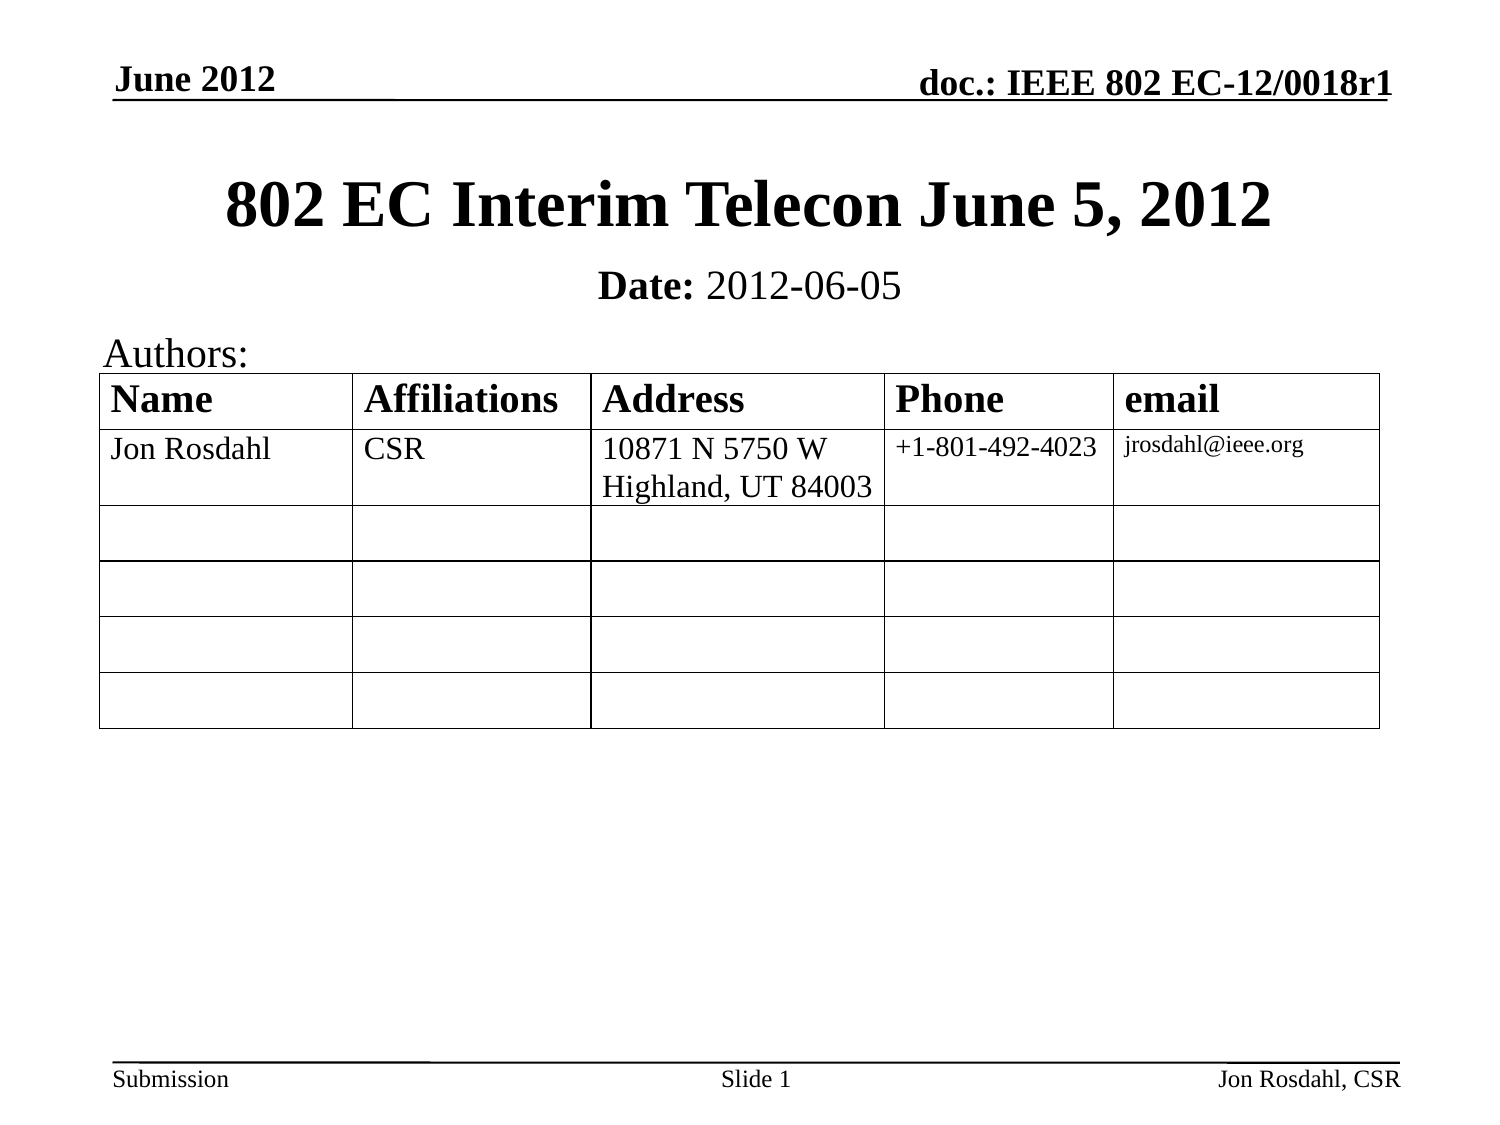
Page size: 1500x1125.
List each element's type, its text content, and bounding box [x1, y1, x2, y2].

text_box Authors: [87, 318, 325, 371]
list Date: 2012-06-05 [112, 249, 1388, 316]
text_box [84, 373, 1410, 780]
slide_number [114, 54, 493, 100]
title 802 EC Interim Telecon June 5, 2012 [112, 112, 1388, 249]
footer Jon Rosdahl, CSR [902, 1061, 1402, 1093]
slide_number Slide 1 [712, 1061, 800, 1123]
